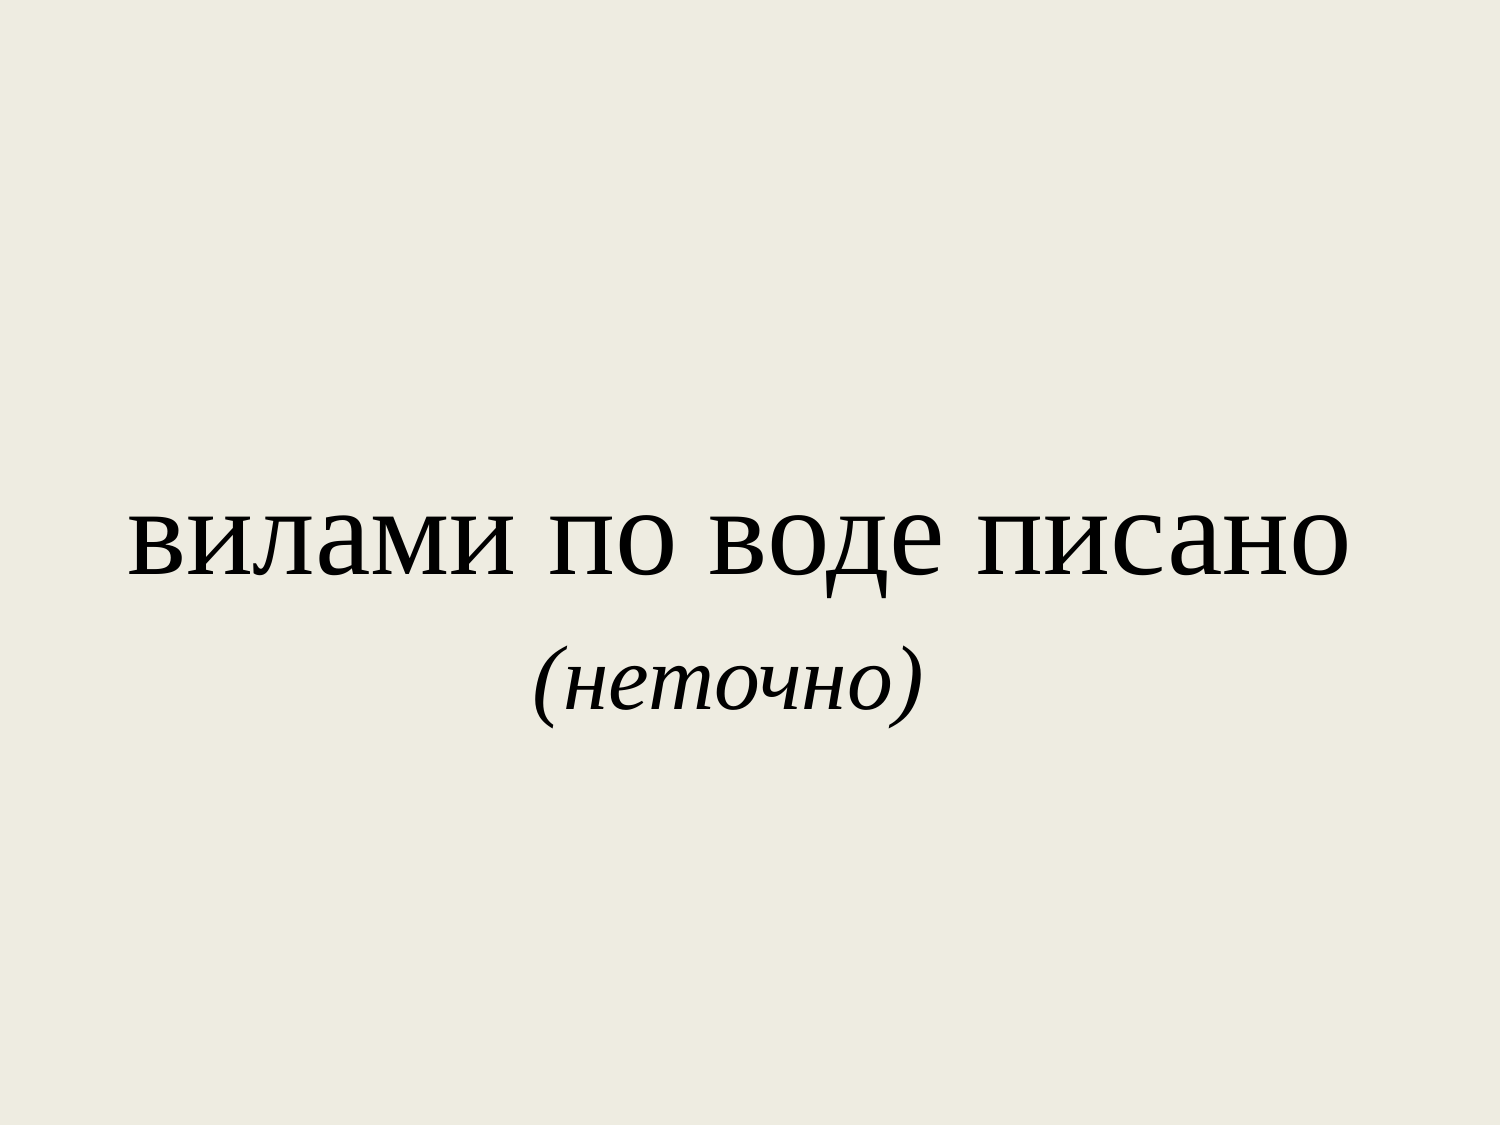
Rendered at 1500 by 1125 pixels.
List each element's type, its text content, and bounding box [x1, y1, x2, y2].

list вилами по воде писано (неточно) [64, 243, 1415, 986]
